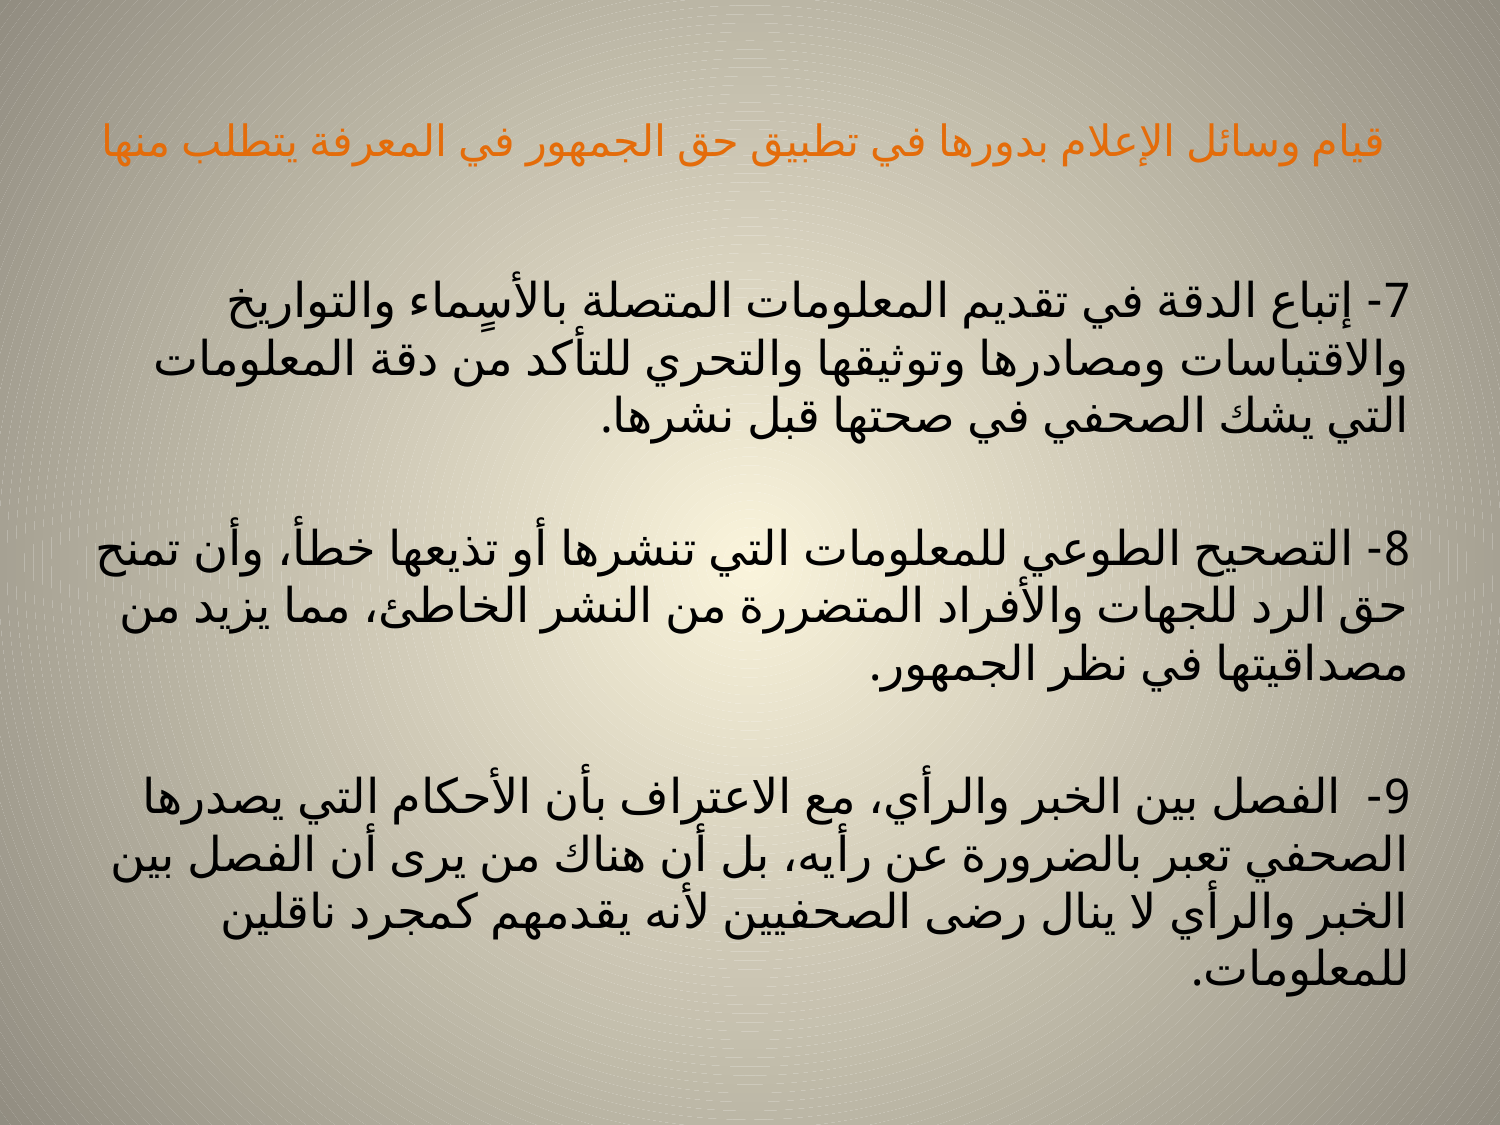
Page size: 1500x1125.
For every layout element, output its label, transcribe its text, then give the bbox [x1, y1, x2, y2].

title قيام وسائل الإعلام بدورها في تطبيق حق الجمهور في المعرفة يتطلب منها [75, 45, 1425, 233]
list 7- إتباع الدقة في تقديم المعلومات المتصلة بالأسٍماء والتواريخ والاقتباسات ومصادرها وتوثيقها والتحري للتأكد من دقة المعلومات التي يشك الصحفي في صحتها قبل نشرها. 8- التصحيح الطوعي للمعلومات التي تنشرها أو تذيعها خطأ، وأن تمنح حق الرد للجهات والأفراد المتضررة من النشر الخاطئ، مما يزيد من مصداقيتها في نظر الجمهور. 9- الفصل بين الخبر والرأي، مع الاعتراف بأن الأحكام التي يصدرها الصحفي تعبر بالضرورة عن رأيه، بل أن هناك من يرى أن الفصل بين الخبر والرأي لا ينال رضى الصحفيين لأنه يقدمهم كمجرد ناقلين للمعلومات. [75, 262, 1425, 1005]
